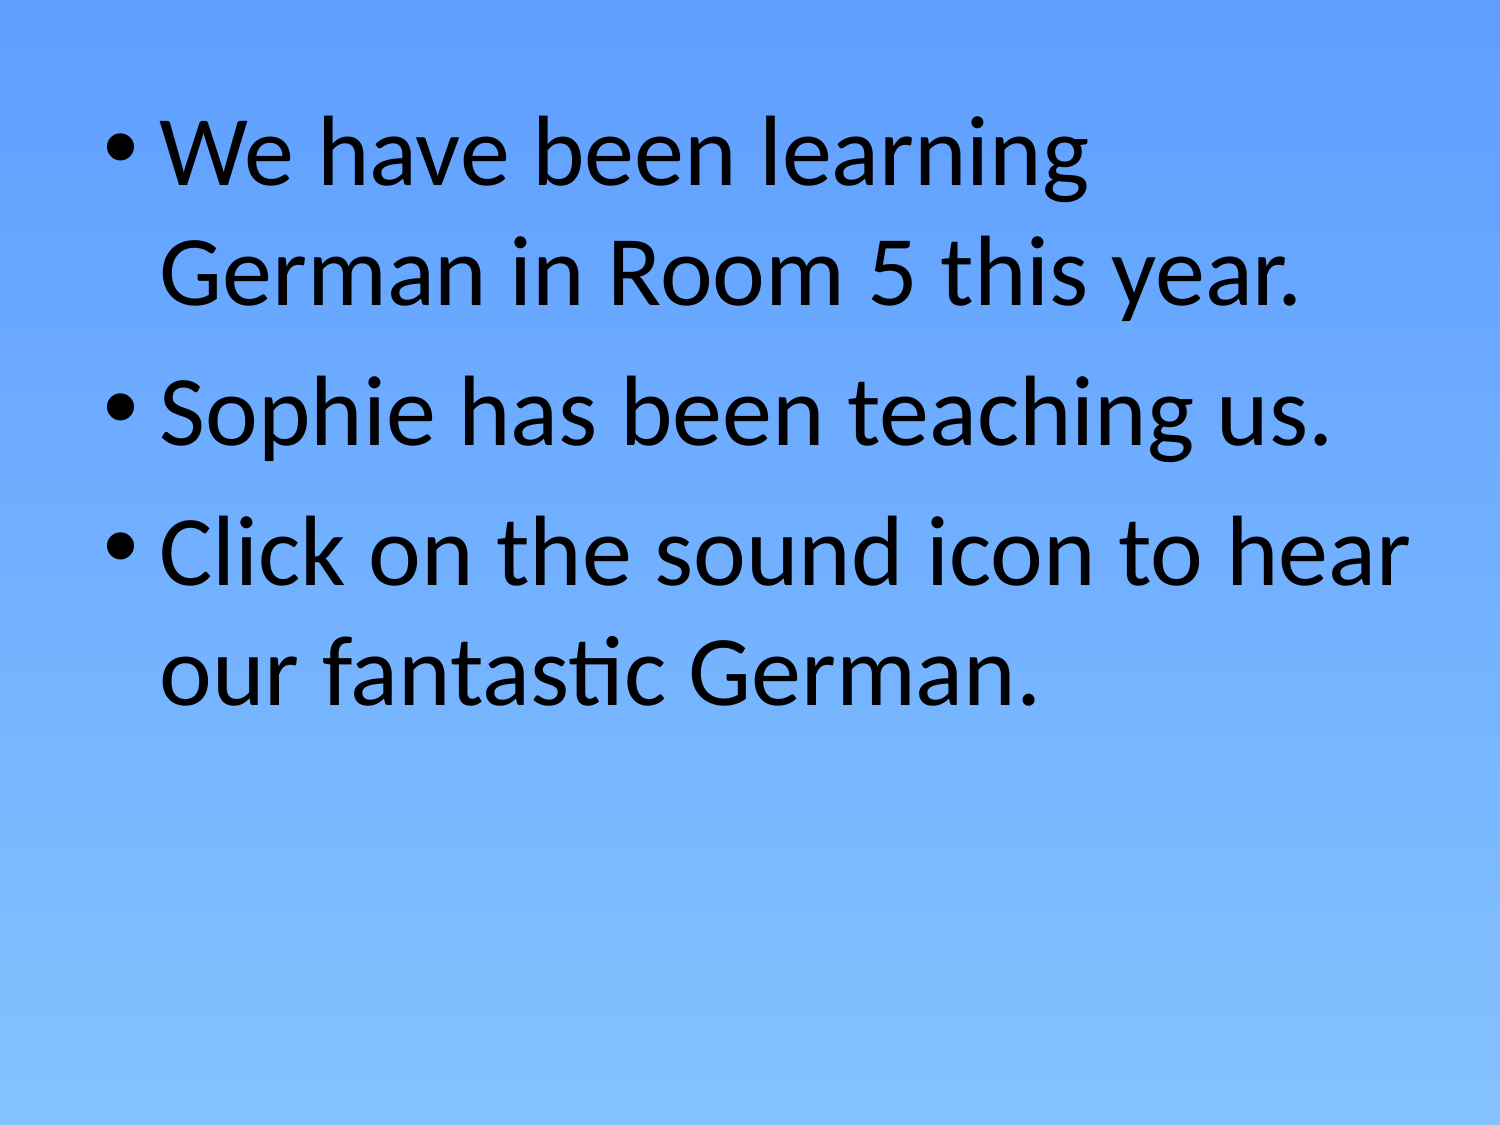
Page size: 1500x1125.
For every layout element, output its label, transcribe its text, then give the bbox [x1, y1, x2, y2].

list We have been learning German in Room 5 this year. Sophie has been teaching us. Click on the sound icon to hear our fantastic German. [88, 78, 1439, 821]
